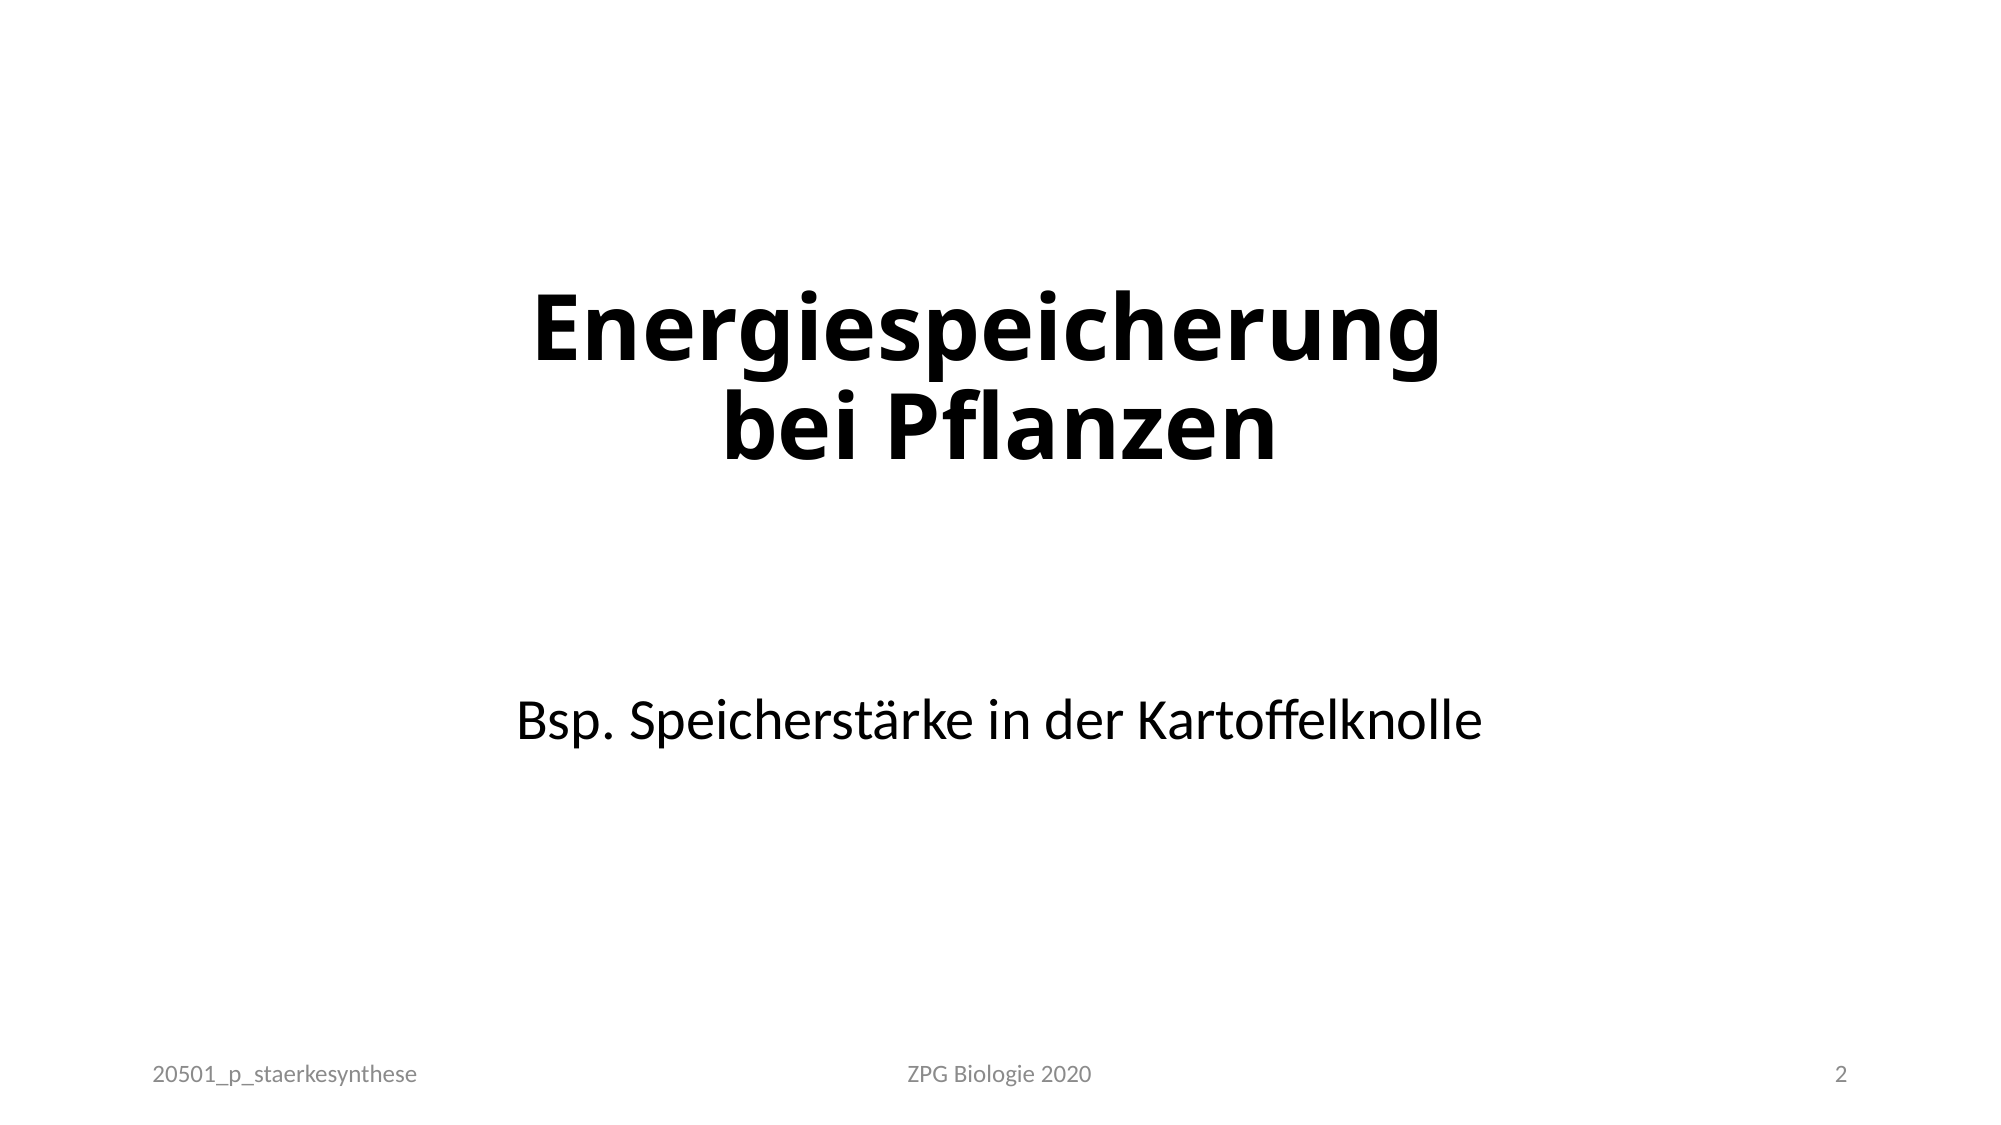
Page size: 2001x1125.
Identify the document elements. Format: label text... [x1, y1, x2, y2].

slide_number 2 [1412, 1042, 1863, 1103]
text_box Bsp. Speicherstärke in der Kartoffelknolle [249, 590, 1750, 863]
text_box Energiespeicherung bei Pflanzen [249, 184, 1750, 576]
slide_number 20501_p_staerkesynthese [137, 1042, 588, 1103]
footer ZPG Biologie 2020 [662, 1042, 1338, 1103]
